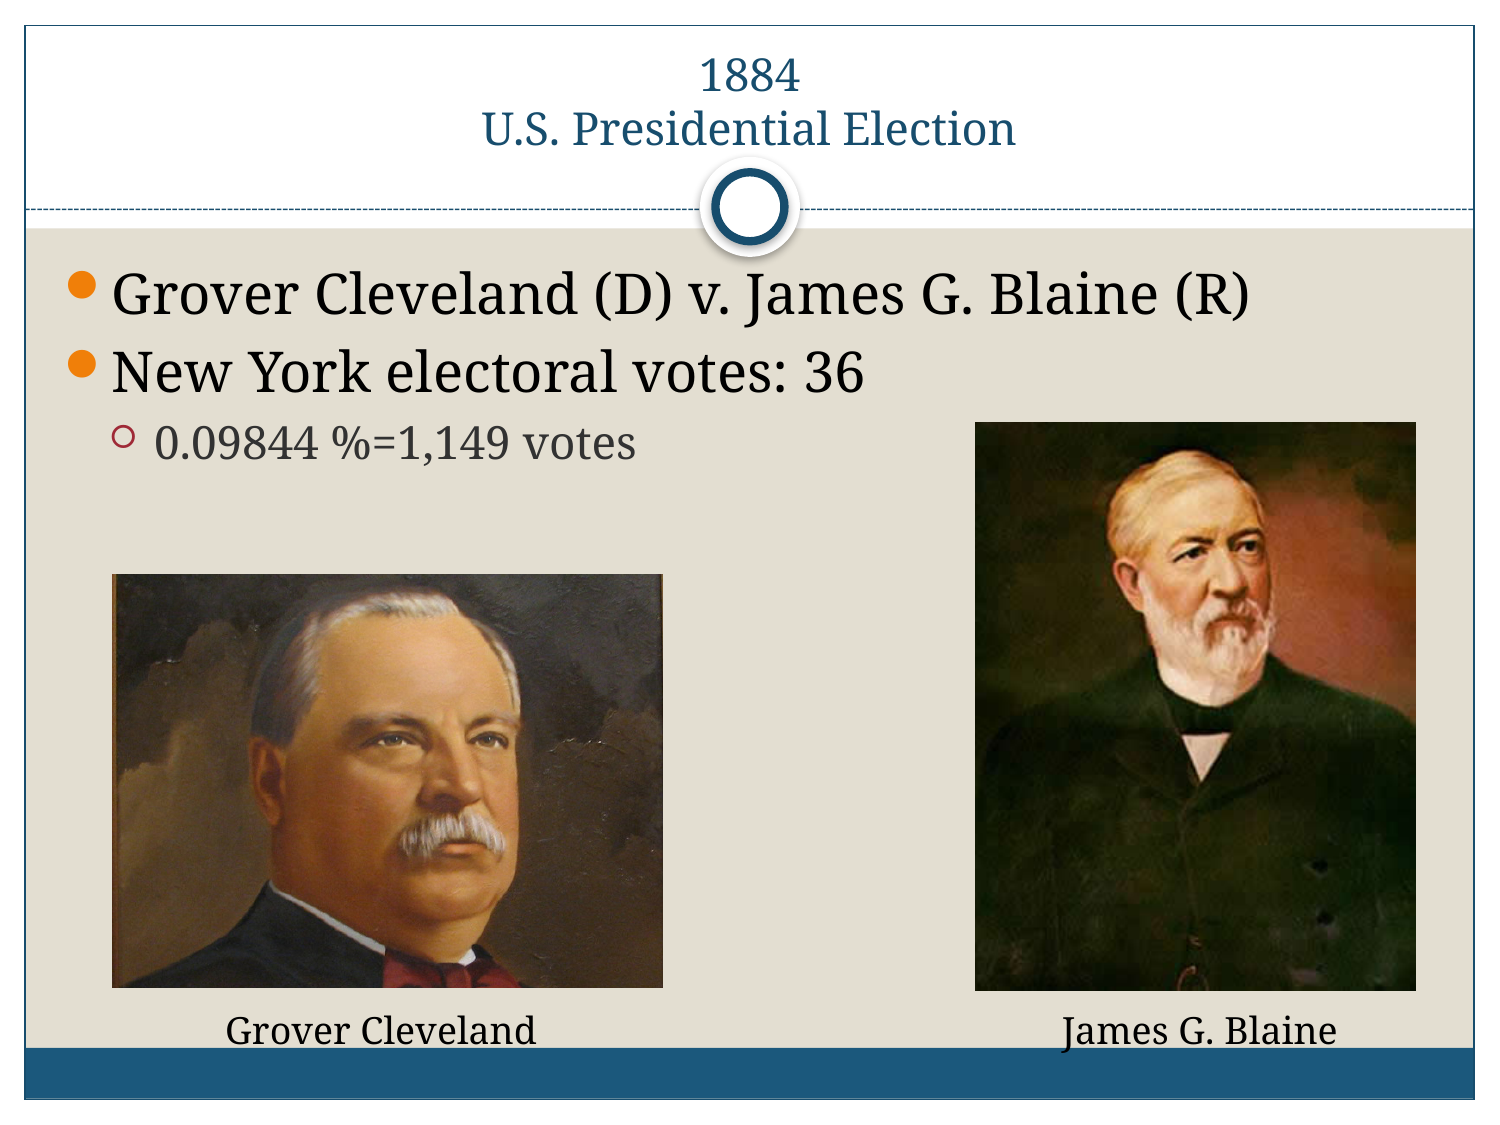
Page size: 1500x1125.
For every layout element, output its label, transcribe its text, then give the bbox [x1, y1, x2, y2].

picture [112, 574, 663, 988]
list Grover Cleveland (D) v. James G. Blaine (R) New York electoral votes: 36 0.09844 %=1,149 votes [49, 250, 1445, 1001]
text_box Grover Cleveland [124, 999, 638, 1060]
picture [974, 422, 1416, 991]
text_box James G. Blaine [987, 1000, 1413, 1060]
title 1884 U.S. Presidential Election [49, 37, 1450, 162]
